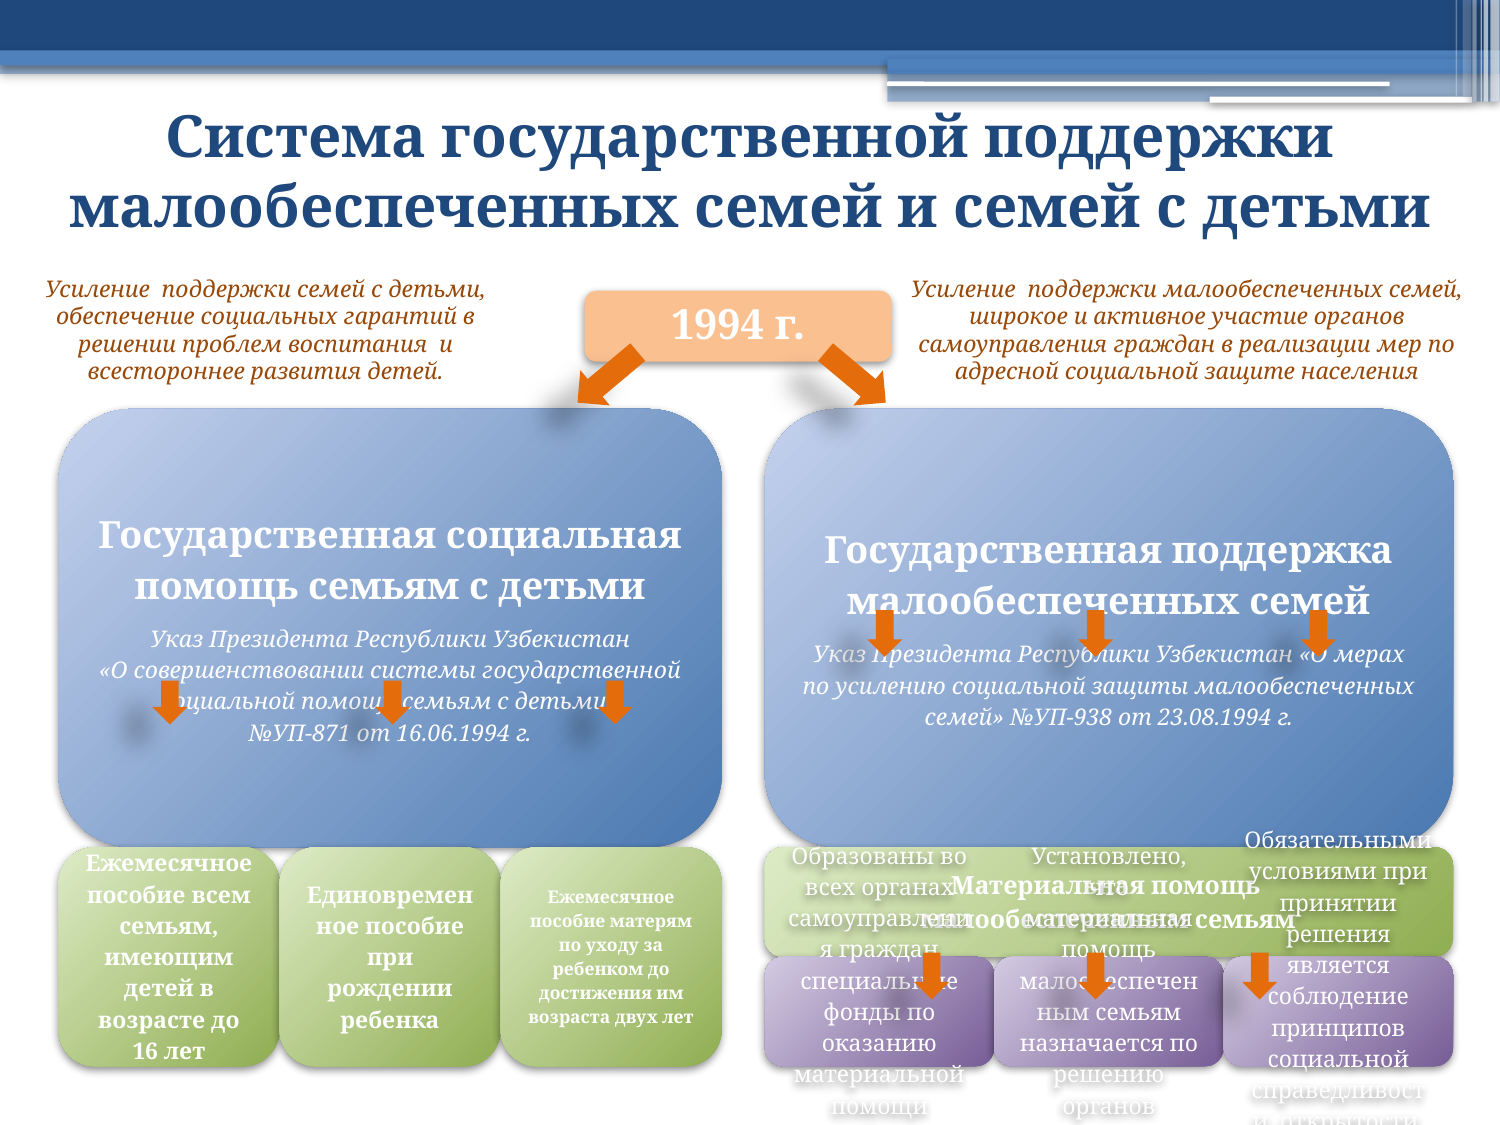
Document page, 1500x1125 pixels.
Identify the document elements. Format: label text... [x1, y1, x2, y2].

text_box Усиление поддержки семей с детьми, обеспечение социальных гарантий в решении проблем воспитания и всестороннее развития детей. [17, 267, 514, 392]
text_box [764, 408, 1454, 1067]
text_box [575, 342, 647, 405]
text_box 1994 г. [584, 290, 892, 362]
title Система государственной поддержки малообеспеченных семей и семей с детьми [46, 82, 1454, 257]
text_box Усиление поддержки малообеспеченных семей, широкое и активное участие органов самоуправления граждан в реализации мер по адресной социальной защите населения [891, 267, 1483, 392]
text_box [816, 342, 888, 405]
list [58, 408, 723, 1067]
